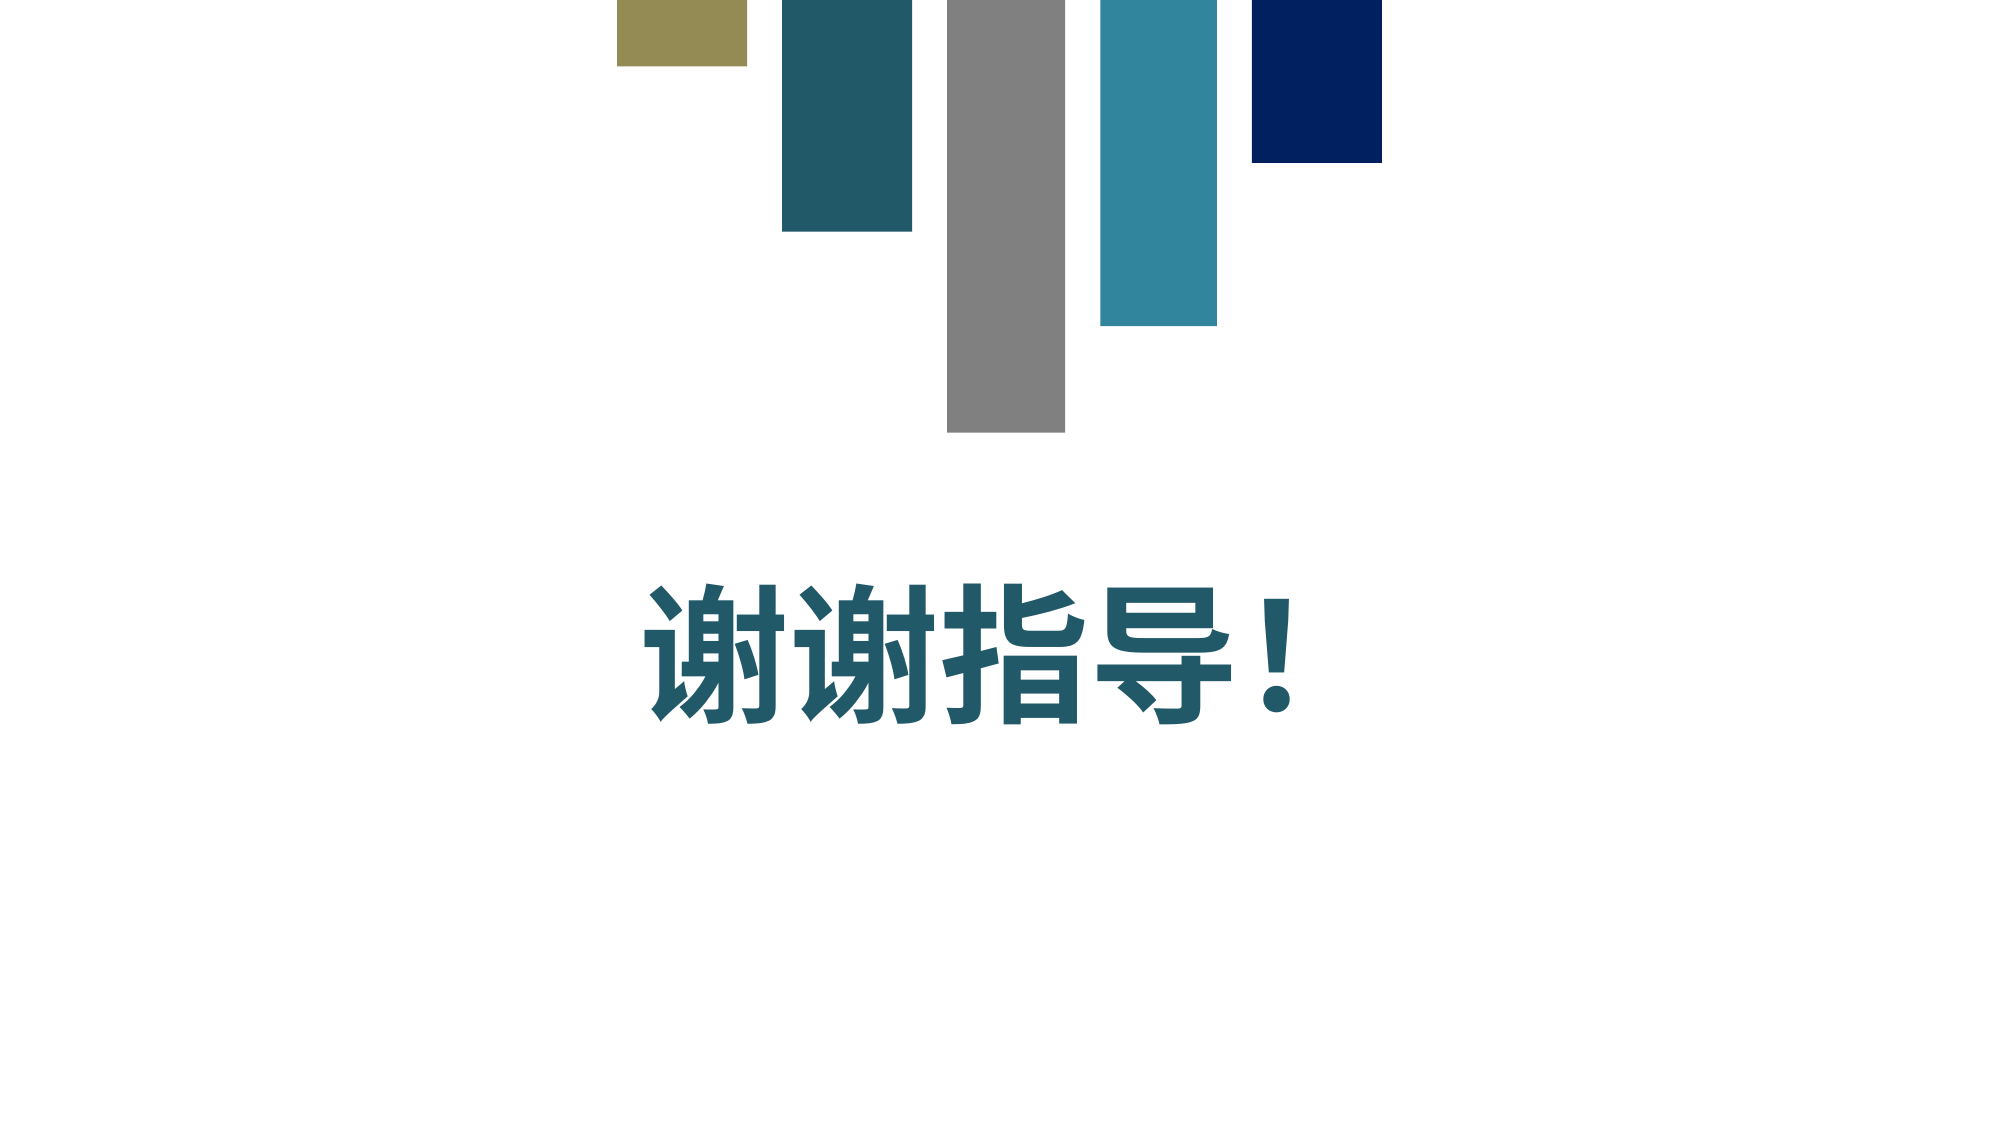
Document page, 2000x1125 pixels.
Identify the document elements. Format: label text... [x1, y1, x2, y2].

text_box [617, 0, 1383, 433]
text_box 谢谢指导！ [624, 554, 1375, 750]
